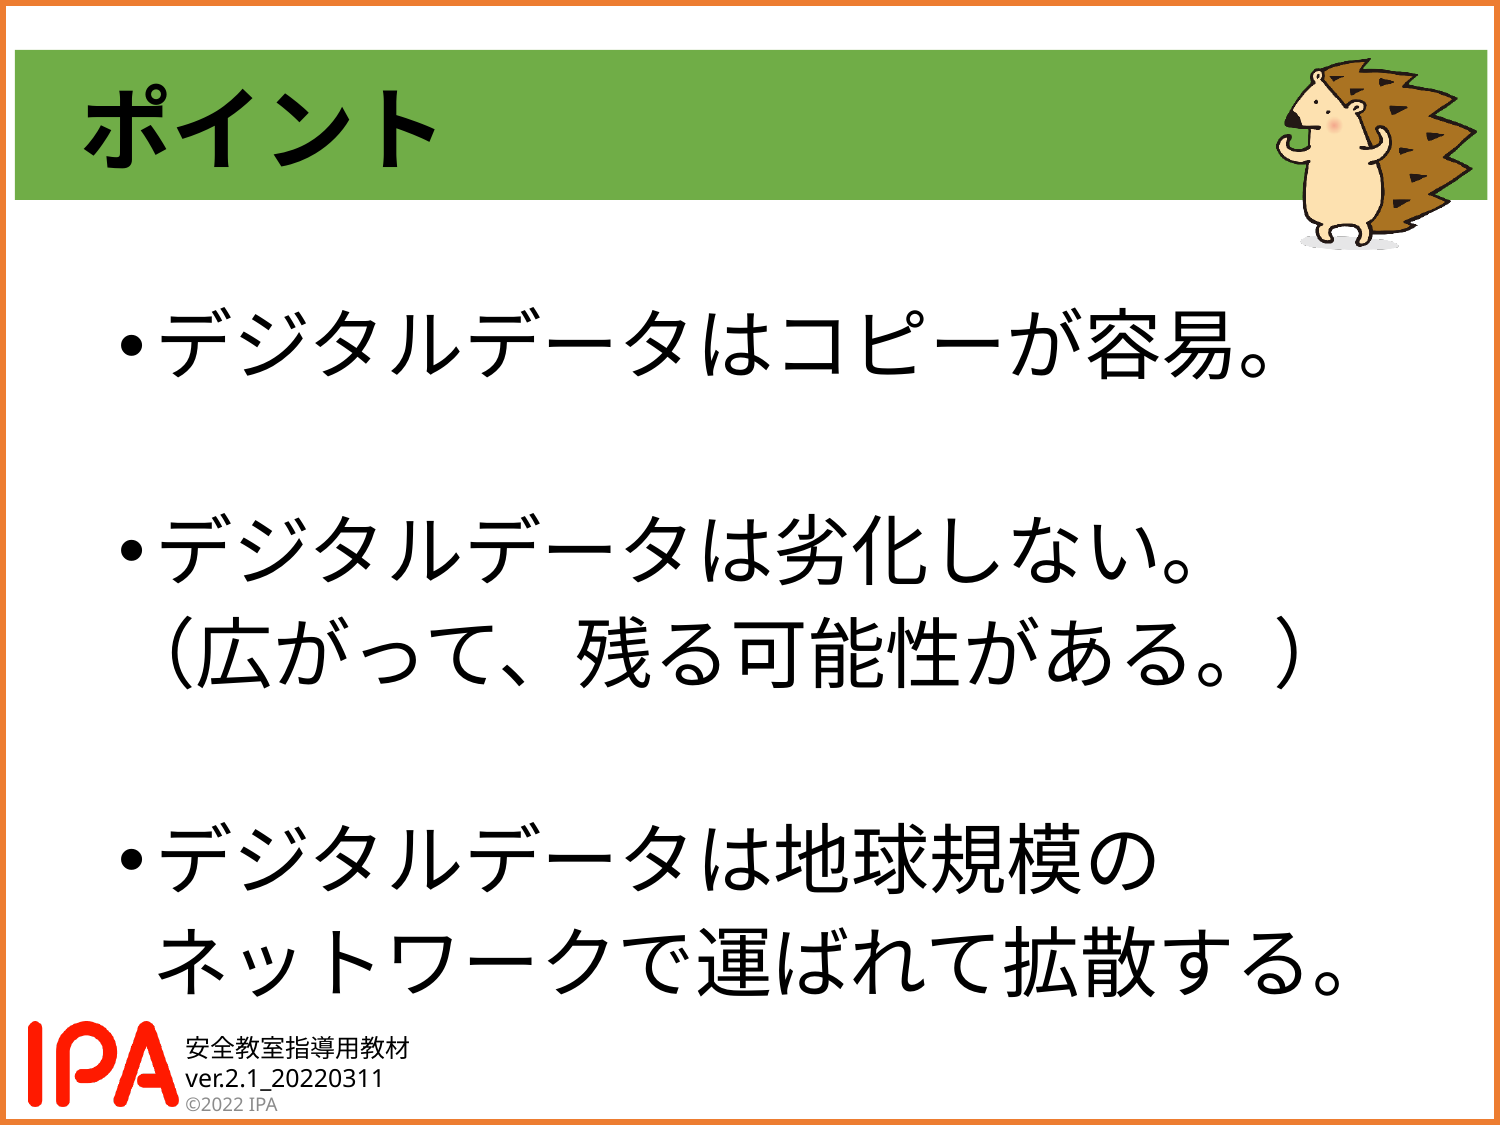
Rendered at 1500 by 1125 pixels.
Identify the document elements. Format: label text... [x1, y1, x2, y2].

picture [1276, 58, 1477, 250]
title ポイント [65, 81, 1332, 186]
list デジタルデータはコピーが容易。 デジタルデータは劣化しない。 （広がって、残る可能性がある。） デジタルデータは地球規模の ネットワークで運ばれて拡散する。 [103, 299, 1485, 1023]
picture [28, 1021, 179, 1107]
